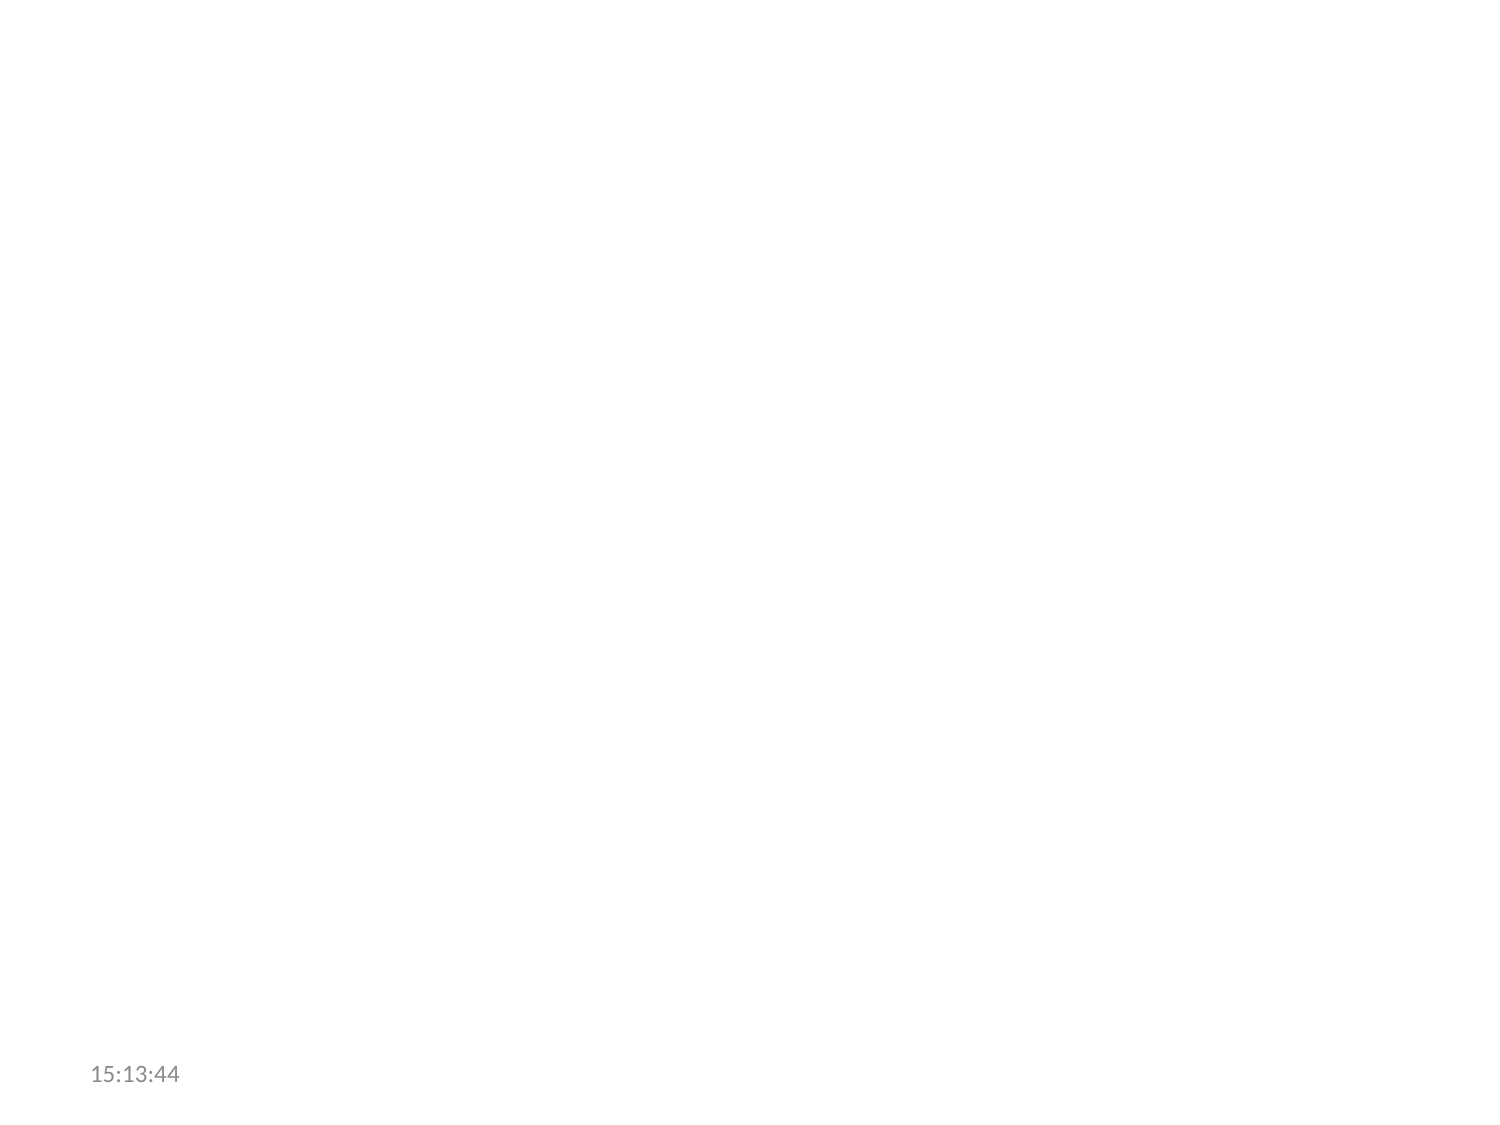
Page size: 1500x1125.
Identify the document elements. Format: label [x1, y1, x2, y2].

slide_number [75, 1042, 425, 1103]
